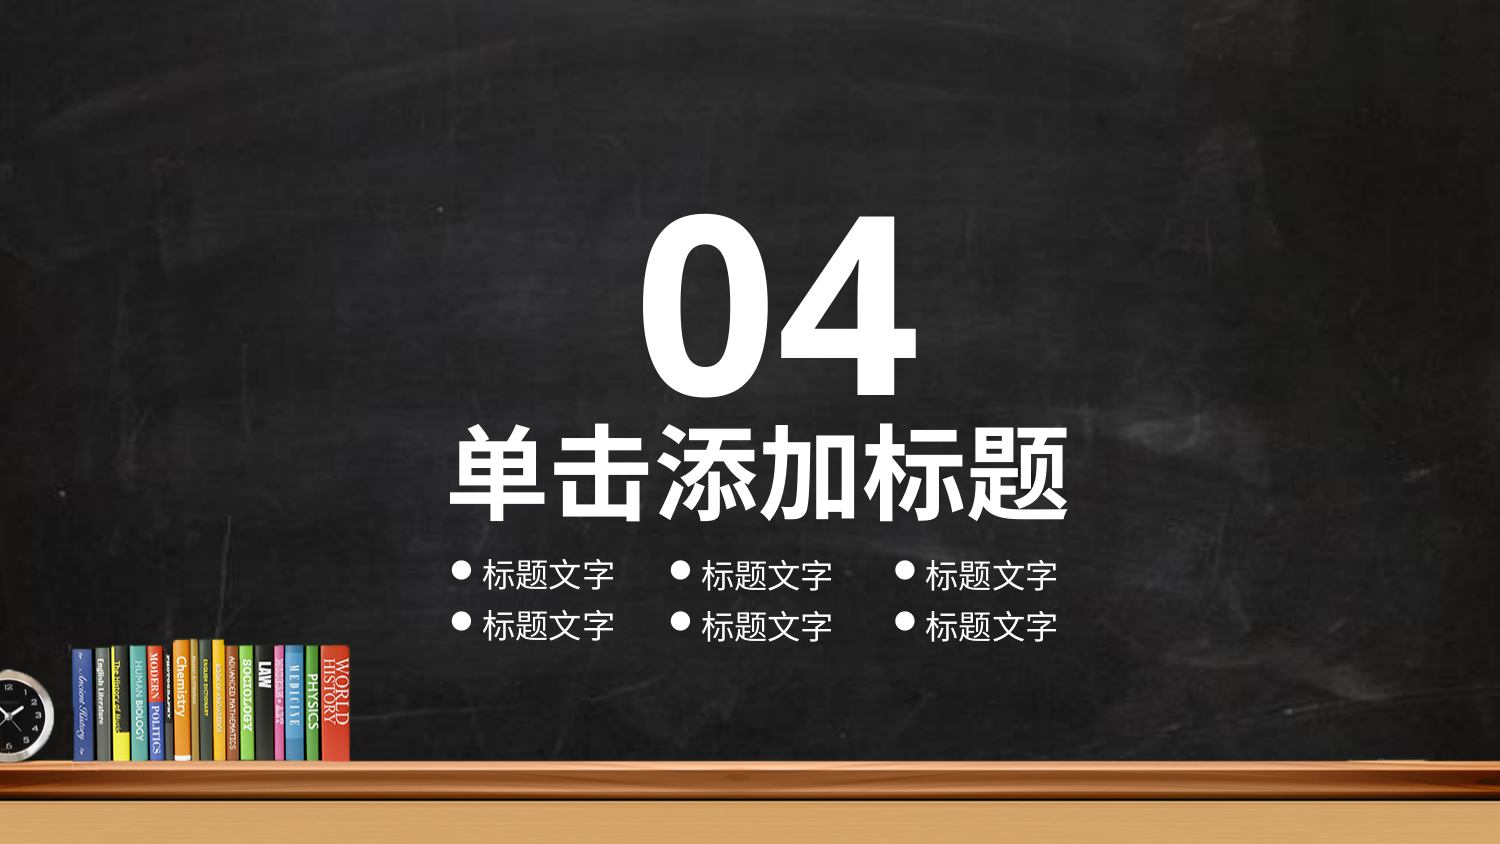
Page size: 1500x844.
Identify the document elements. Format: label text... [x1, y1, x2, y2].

text_box 04 [619, 138, 998, 454]
text_box 标题文字 [892, 554, 1222, 595]
text_box 标题文字 [668, 554, 892, 595]
text_box 标题文字 [449, 554, 668, 595]
text_box 标题文字 [668, 605, 892, 646]
text_box 单击添加标题 [431, 401, 1164, 541]
picture [0, 0, 1500, 844]
text_box 标题文字 [449, 605, 668, 646]
text_box 标题文字 [892, 605, 1222, 646]
